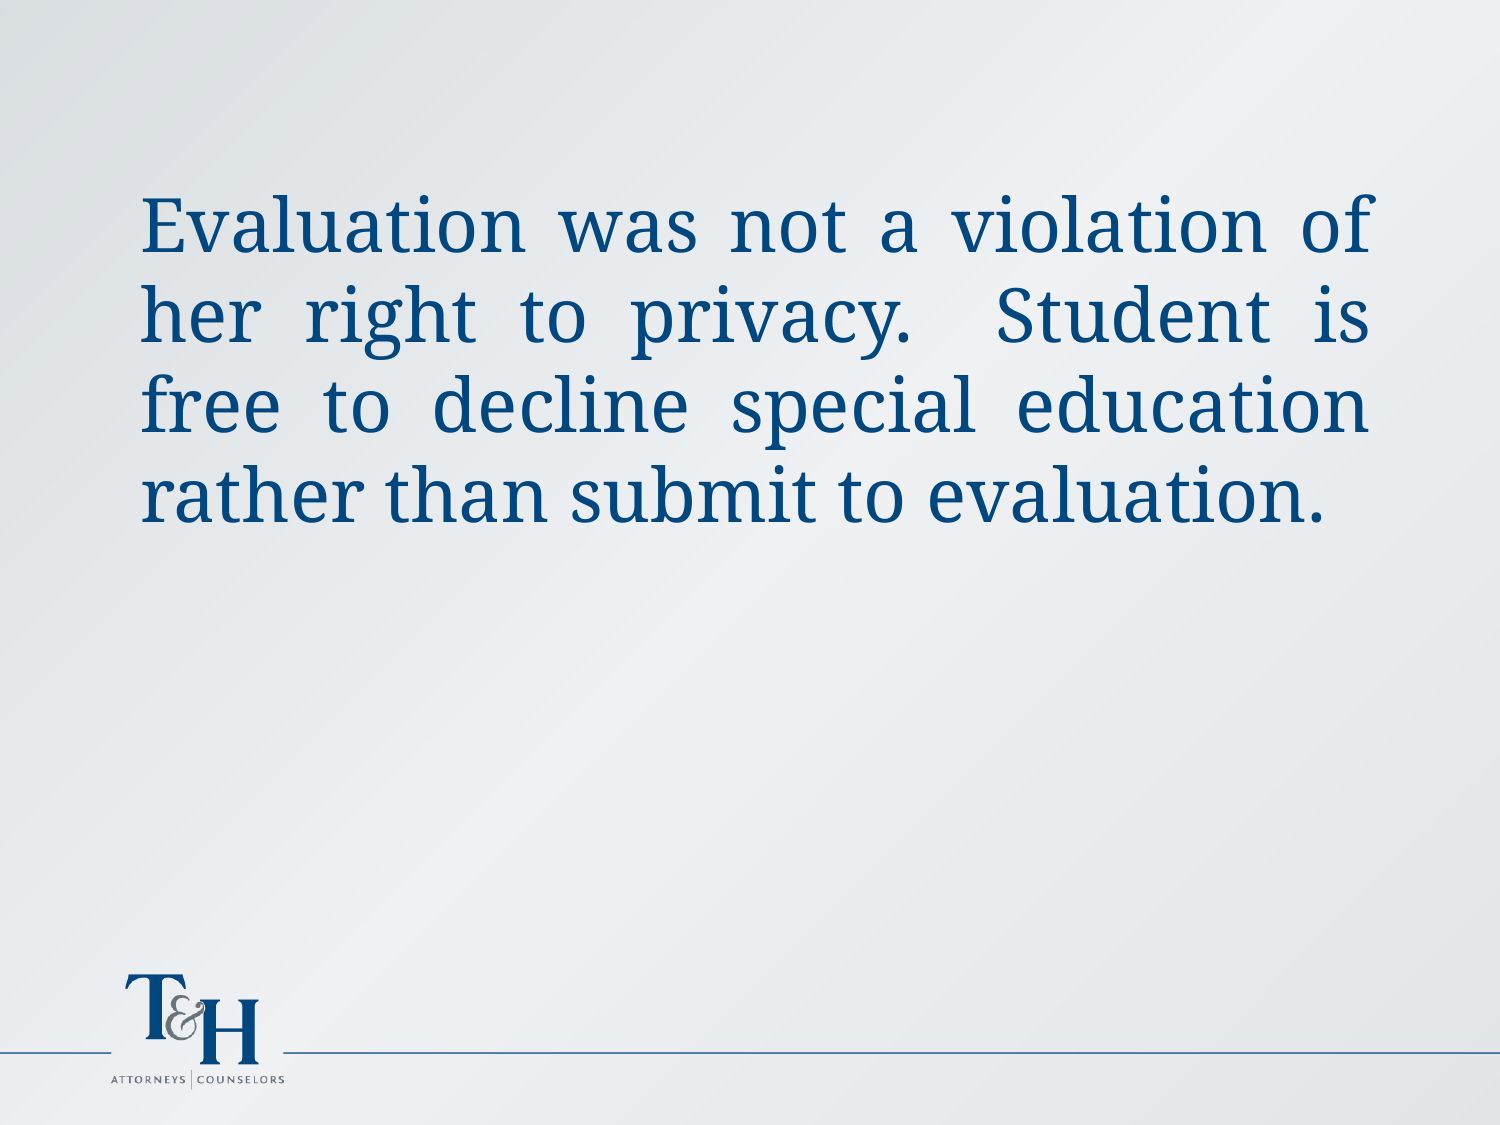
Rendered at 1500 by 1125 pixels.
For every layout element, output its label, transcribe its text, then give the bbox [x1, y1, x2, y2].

picture [0, 0, 1500, 1125]
list Evaluation was not a violation of her right to privacy. Student is free to decline special education rather than submit to evaluation. [124, 74, 1388, 851]
